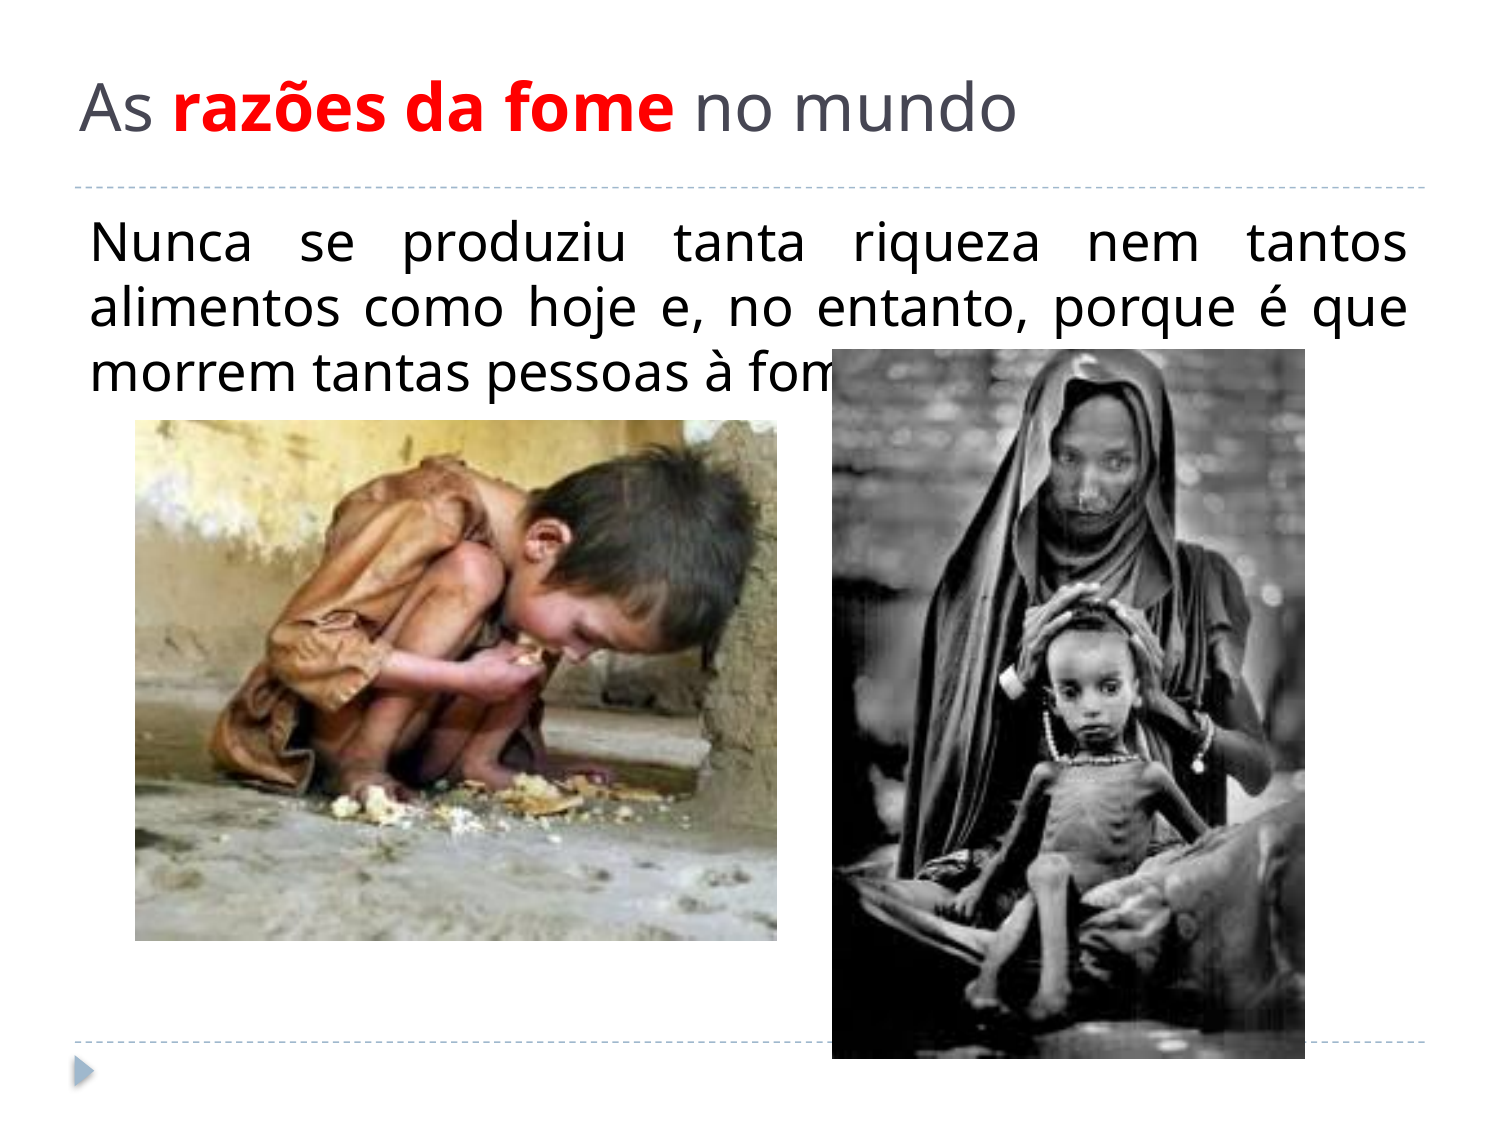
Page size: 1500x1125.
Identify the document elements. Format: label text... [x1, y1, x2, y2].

list Nunca se produziu tanta riqueza nem tantos alimentos como hoje e, no entanto, porque é que morrem tantas pessoas à fome no mundo? [75, 200, 1425, 1010]
title As razões da fome no mundo [64, 42, 1415, 153]
picture [832, 349, 1305, 1059]
picture [135, 420, 777, 941]
